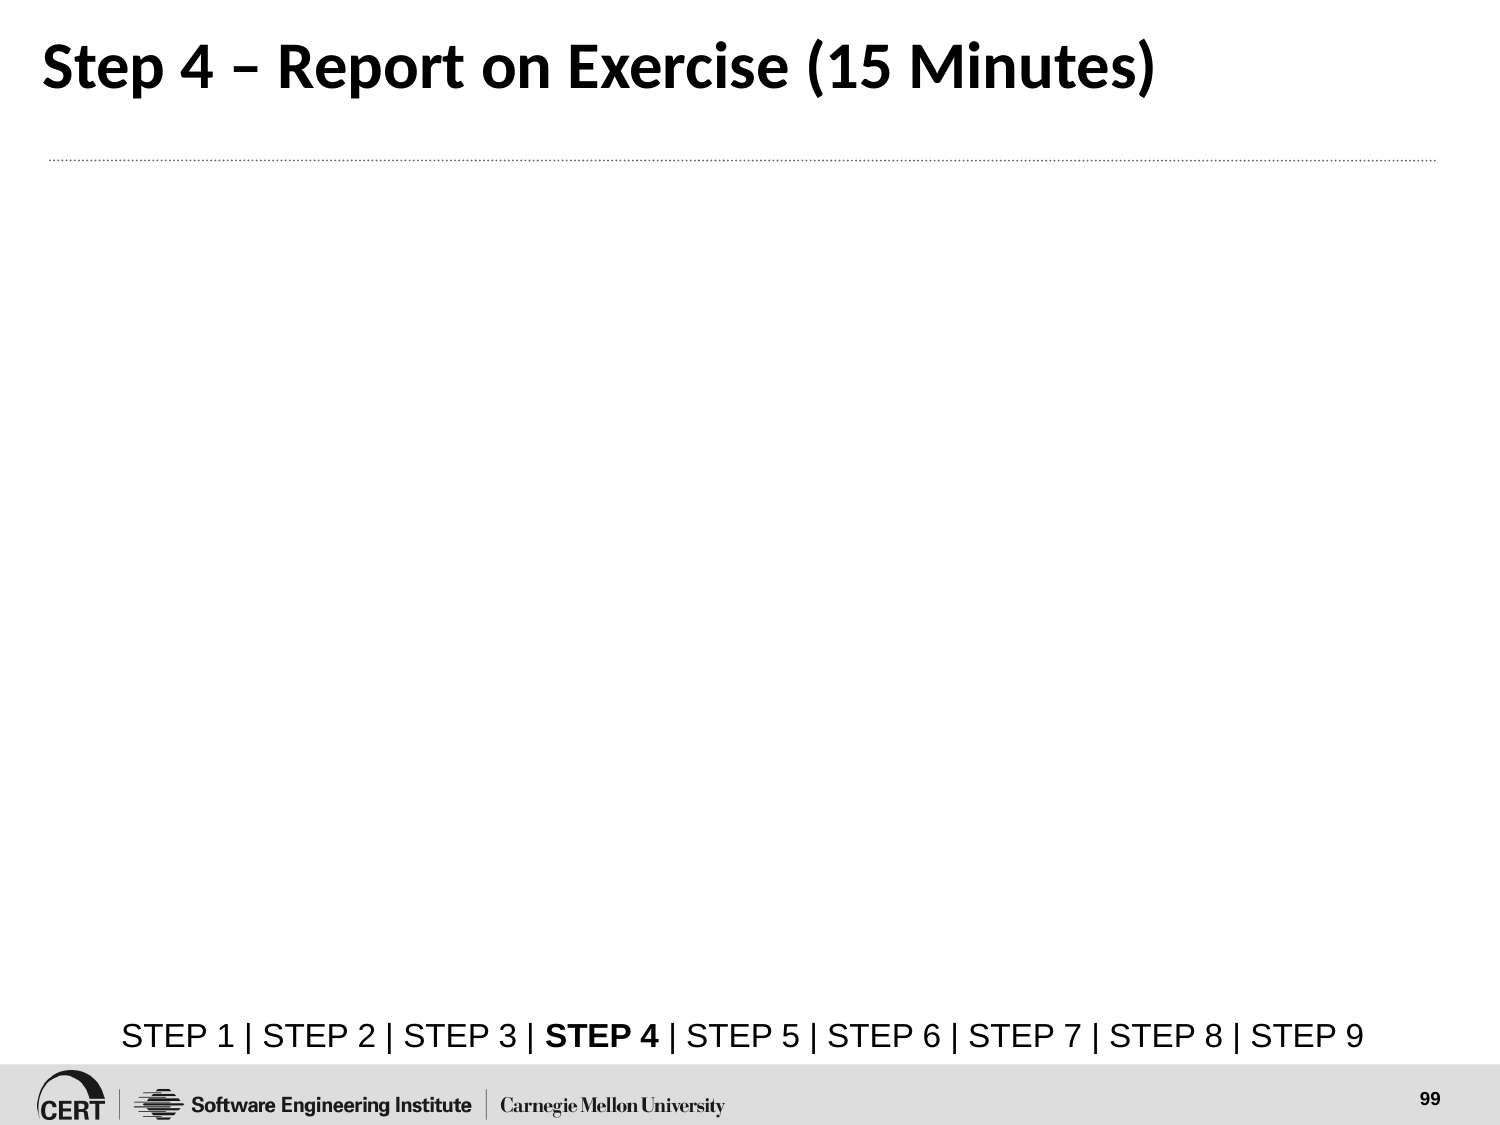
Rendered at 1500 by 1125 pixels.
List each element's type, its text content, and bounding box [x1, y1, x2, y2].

title Step 4 – Report on Exercise (15 Minutes) [42, 37, 1434, 155]
picture [37, 1069, 725, 1122]
text_box STEP 1 | STEP 2 | STEP 3 | STEP 4 | STEP 5 | STEP 6 | STEP 7 | STEP 8 | STEP 9 [49, 1014, 1437, 1068]
